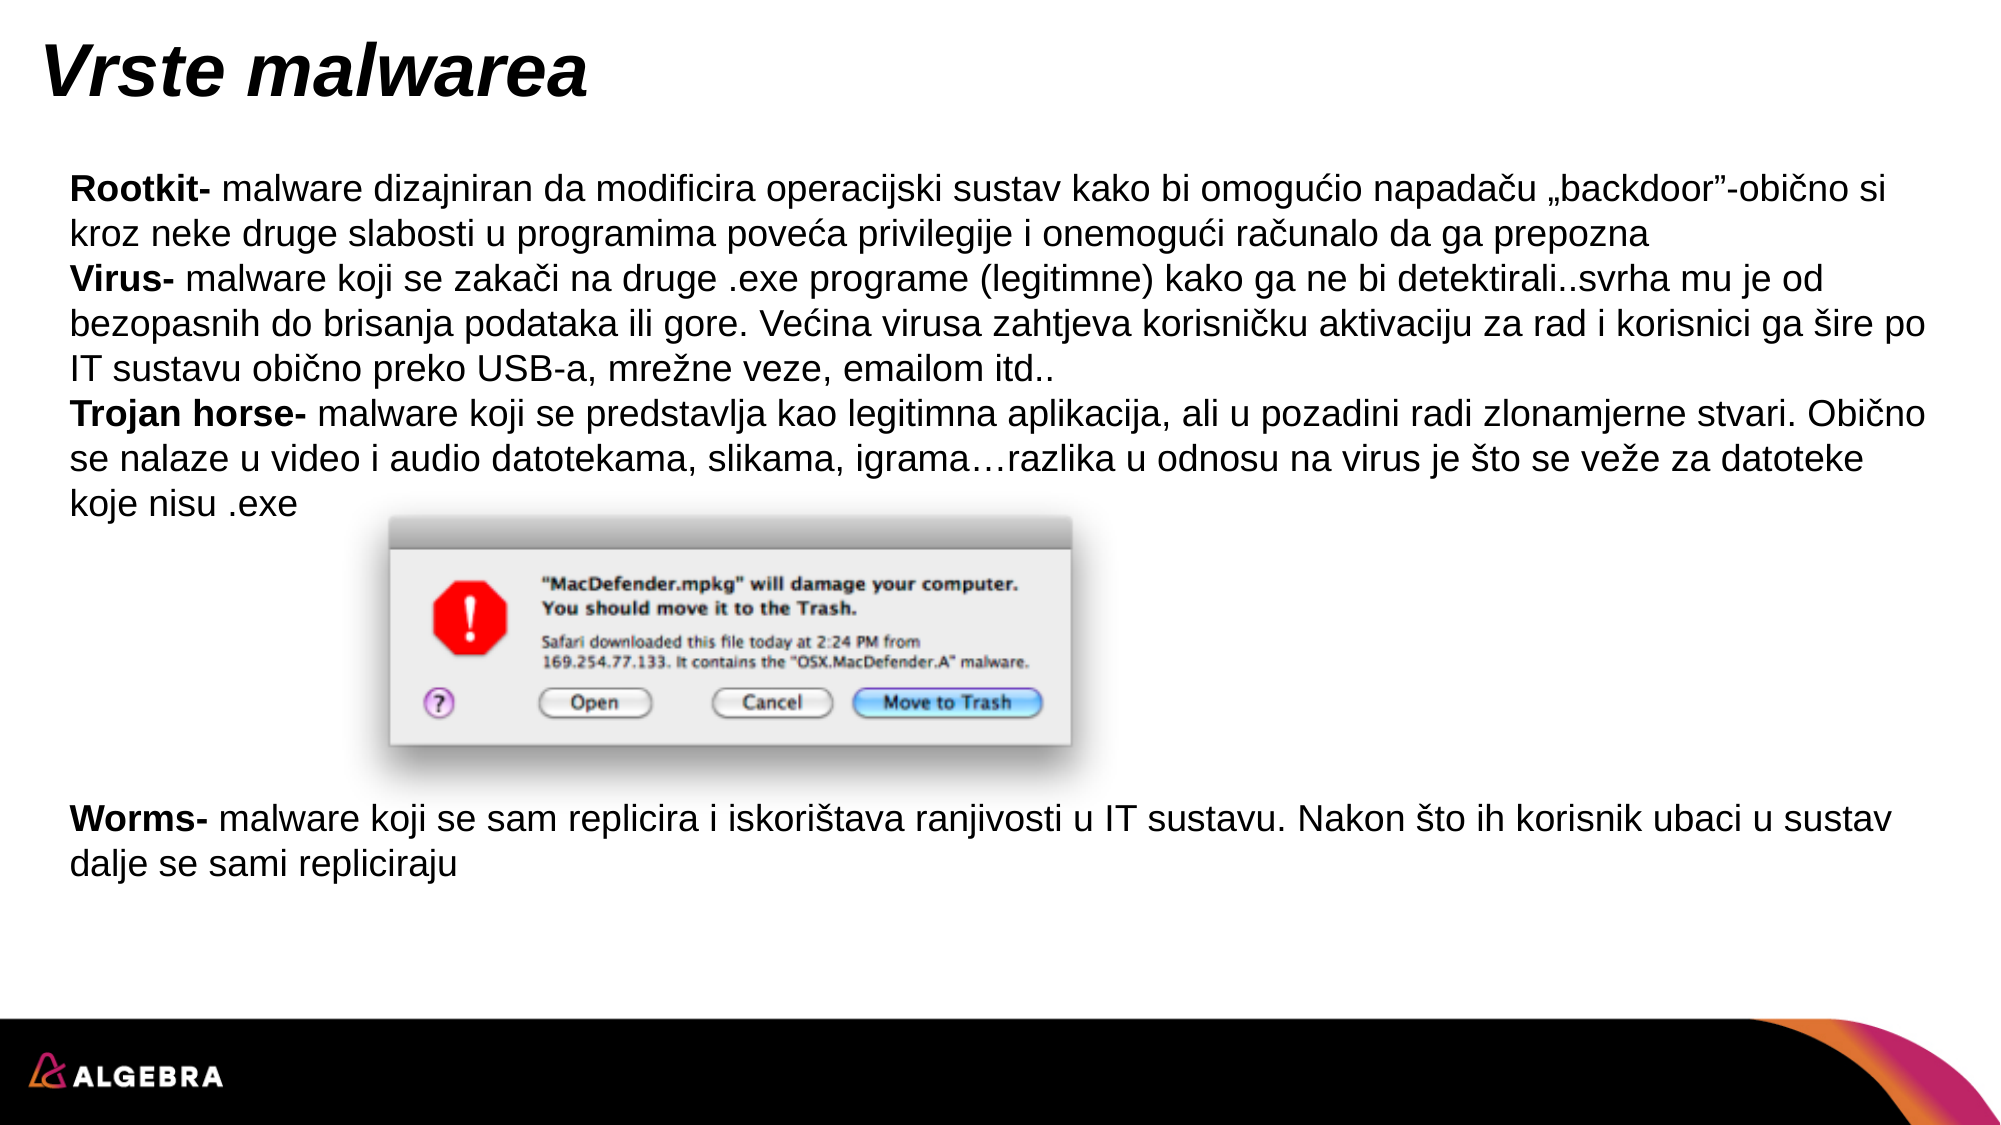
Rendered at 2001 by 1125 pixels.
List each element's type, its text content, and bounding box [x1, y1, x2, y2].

picture [0, 0, 2001, 1125]
text_box Rootkit- malware dizajniran da modificira operacijski sustav kako bi omogućio napadaču „backdoor”-obično si kroz neke druge slabosti u programima poveća privilegije i onemogući računalo da ga prepozna Virus- malware koji se zakači na druge .exe programe (legitimne) kako ga ne bi detektirali..svrha mu je od bezopasnih do brisanja podataka ili gore. Većina virusa zahtjeva korisničku aktivaciju za rad i korisnici ga šire po IT sustavu obično preko USB-a, mrežne veze, emailom itd.. Trojan horse- malware koji se predstavlja kao legitimna aplikacija, ali u pozadini radi zlonamjerne stvari. Obično se nalaze u video i audio datotekama, slikama, igrama…razlika u odnosu na virus je što se veže za datoteke koje nisu .exe Worms- malware koji se sam replicira i iskorištava ranjivosti u IT sustavu. Nakon što ih korisnik ubaci u sustav dalje se sami repliciraju [54, 200, 1946, 892]
title Vrste malwarea [39, 23, 1989, 200]
